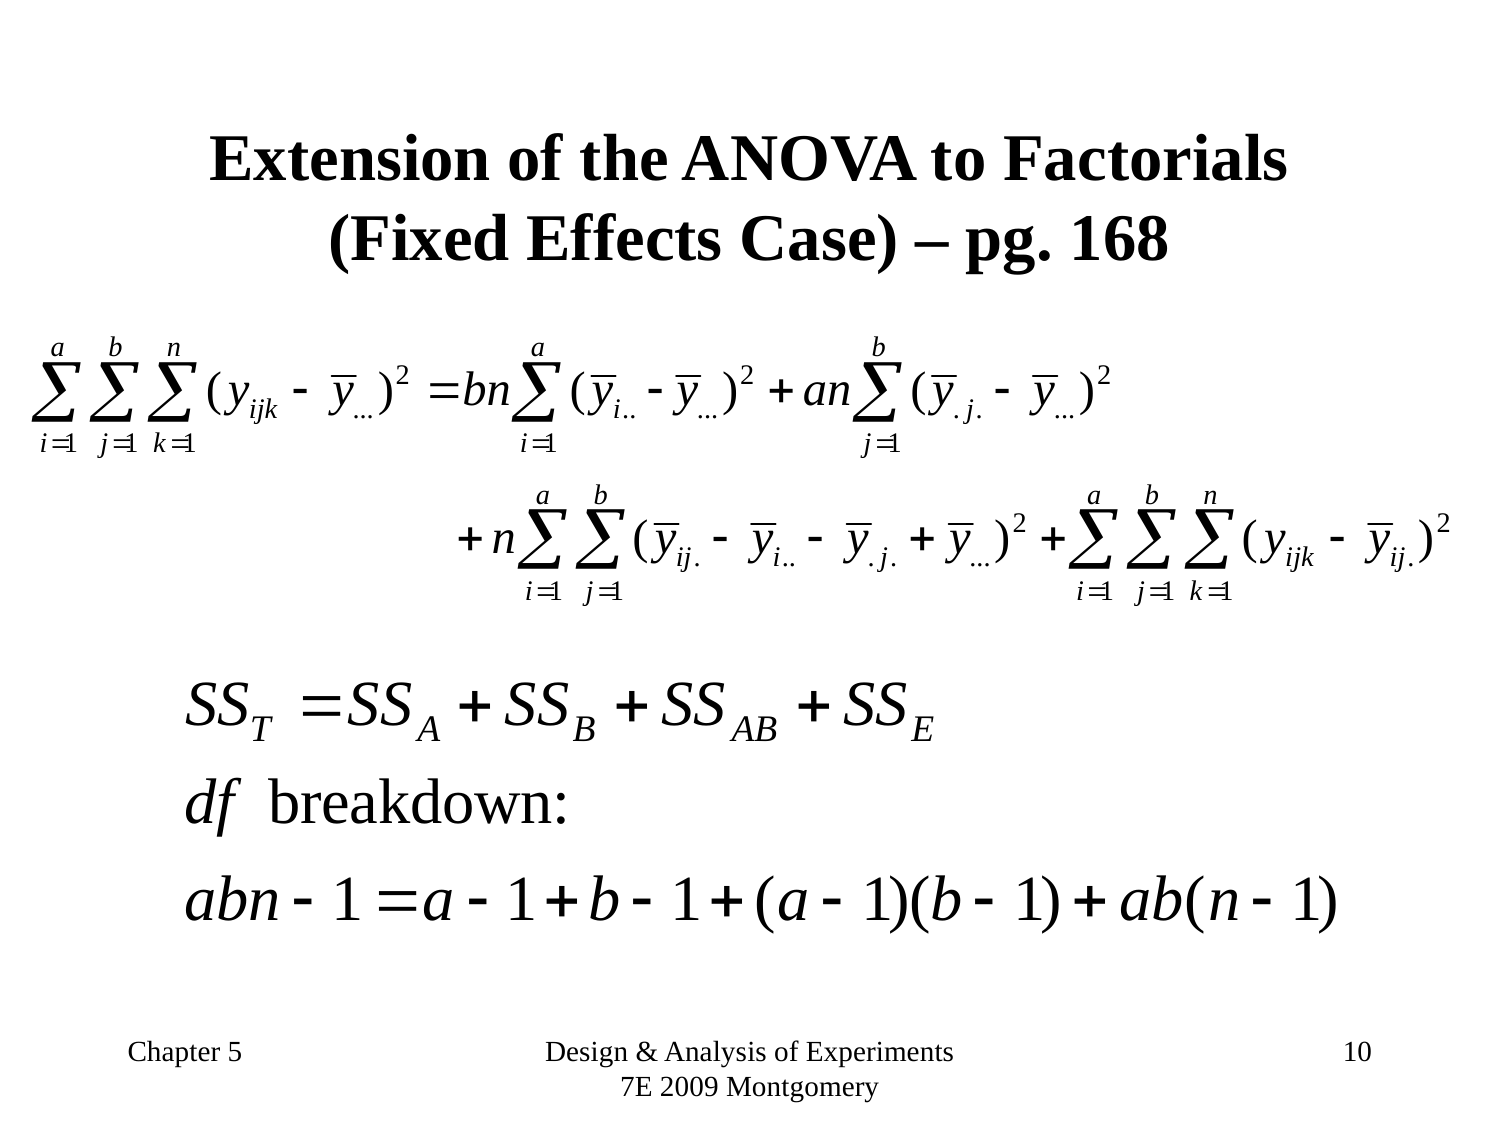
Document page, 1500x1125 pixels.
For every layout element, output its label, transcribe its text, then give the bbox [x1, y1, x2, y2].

footer Design & Analysis of Experiments 7E 2009 Montgomery [512, 1024, 988, 1101]
title Extension of the ANOVA to Factorials (Fixed Effects Case) – pg. 168 [112, 99, 1388, 288]
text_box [174, 662, 1351, 948]
slide_number 10 [1074, 1024, 1388, 1101]
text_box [24, 324, 1463, 617]
slide_number Chapter 5 [112, 1024, 426, 1101]
